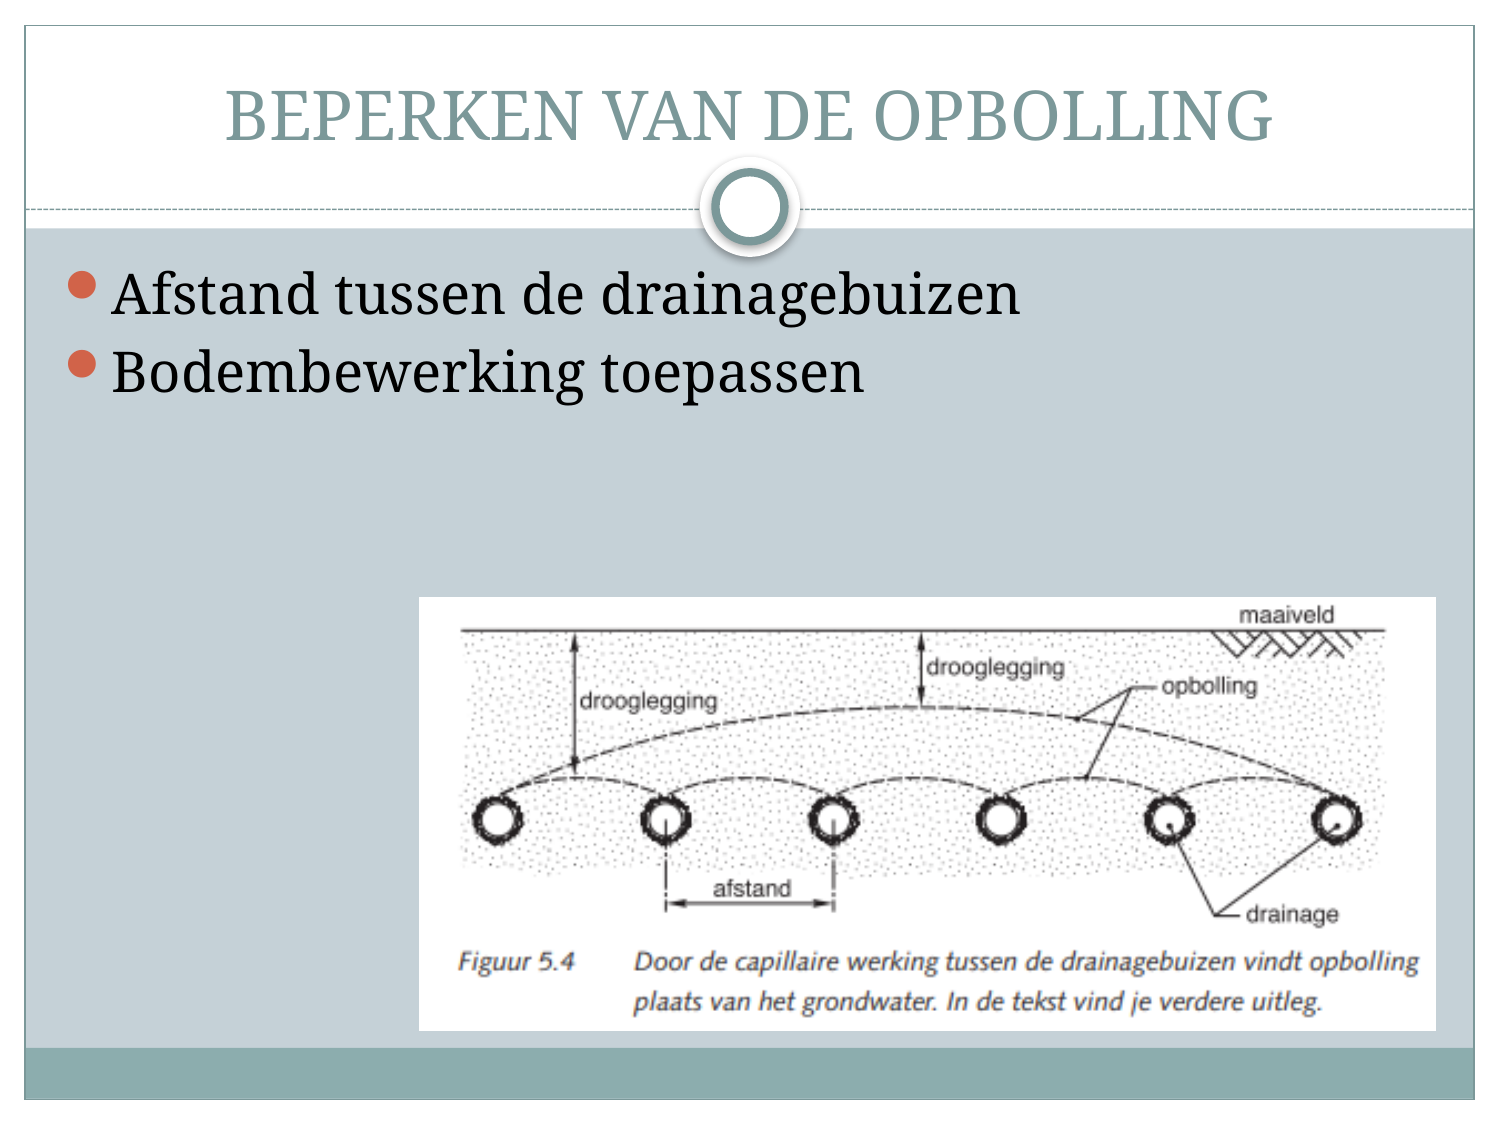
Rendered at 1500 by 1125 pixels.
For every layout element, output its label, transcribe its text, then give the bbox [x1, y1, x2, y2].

title BEPERKEN VAN DE OPBOLLING [49, 37, 1450, 162]
list Afstand tussen de drainagebuizen Bodembewerking toepassen [49, 250, 1445, 563]
picture [418, 597, 1436, 1031]
